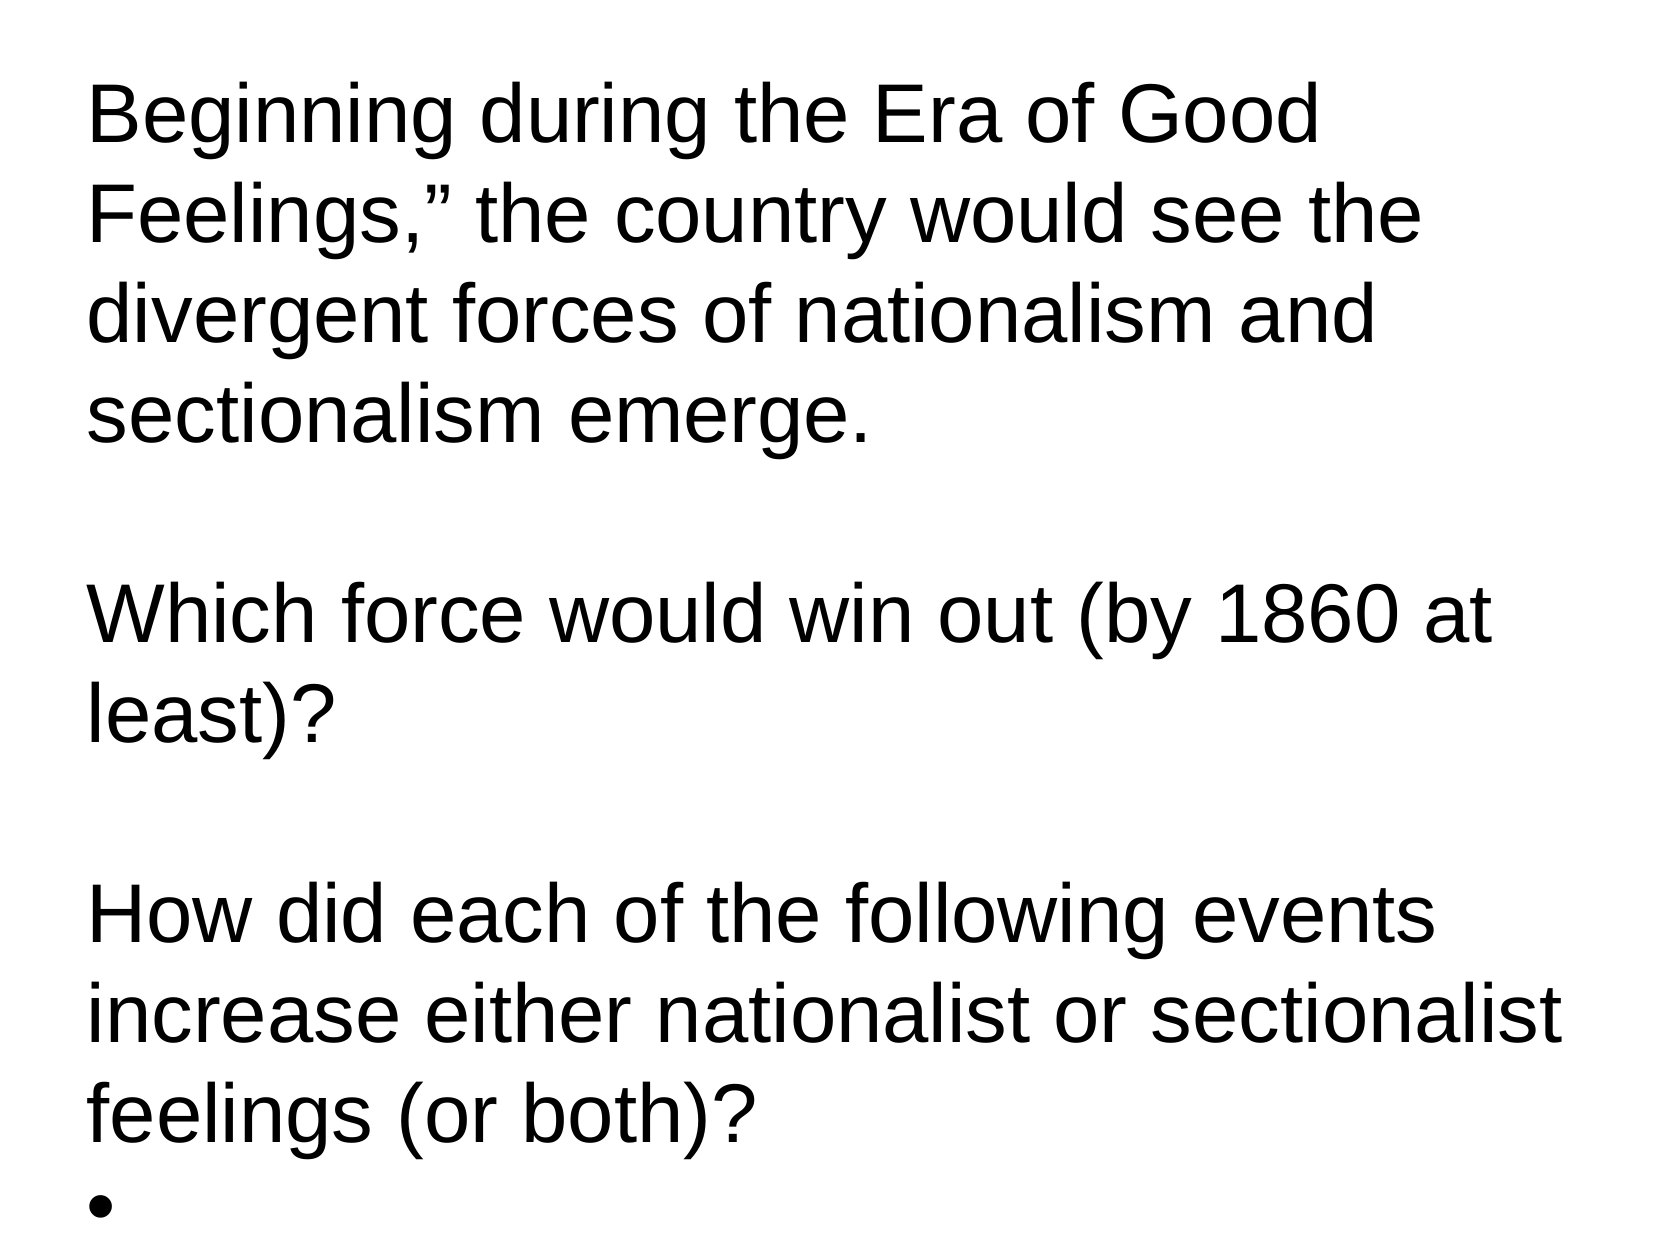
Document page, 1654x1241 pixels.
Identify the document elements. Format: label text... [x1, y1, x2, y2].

text_box Beginning during the Era of Good Feelings,” the country would see the divergent forces of nationalism and sectionalism emerge. Which force would win out (by 1860 at least)? How did each of the following events increase either nationalist or sectionalist feelings (or both)? [86, 36, 1575, 1241]
